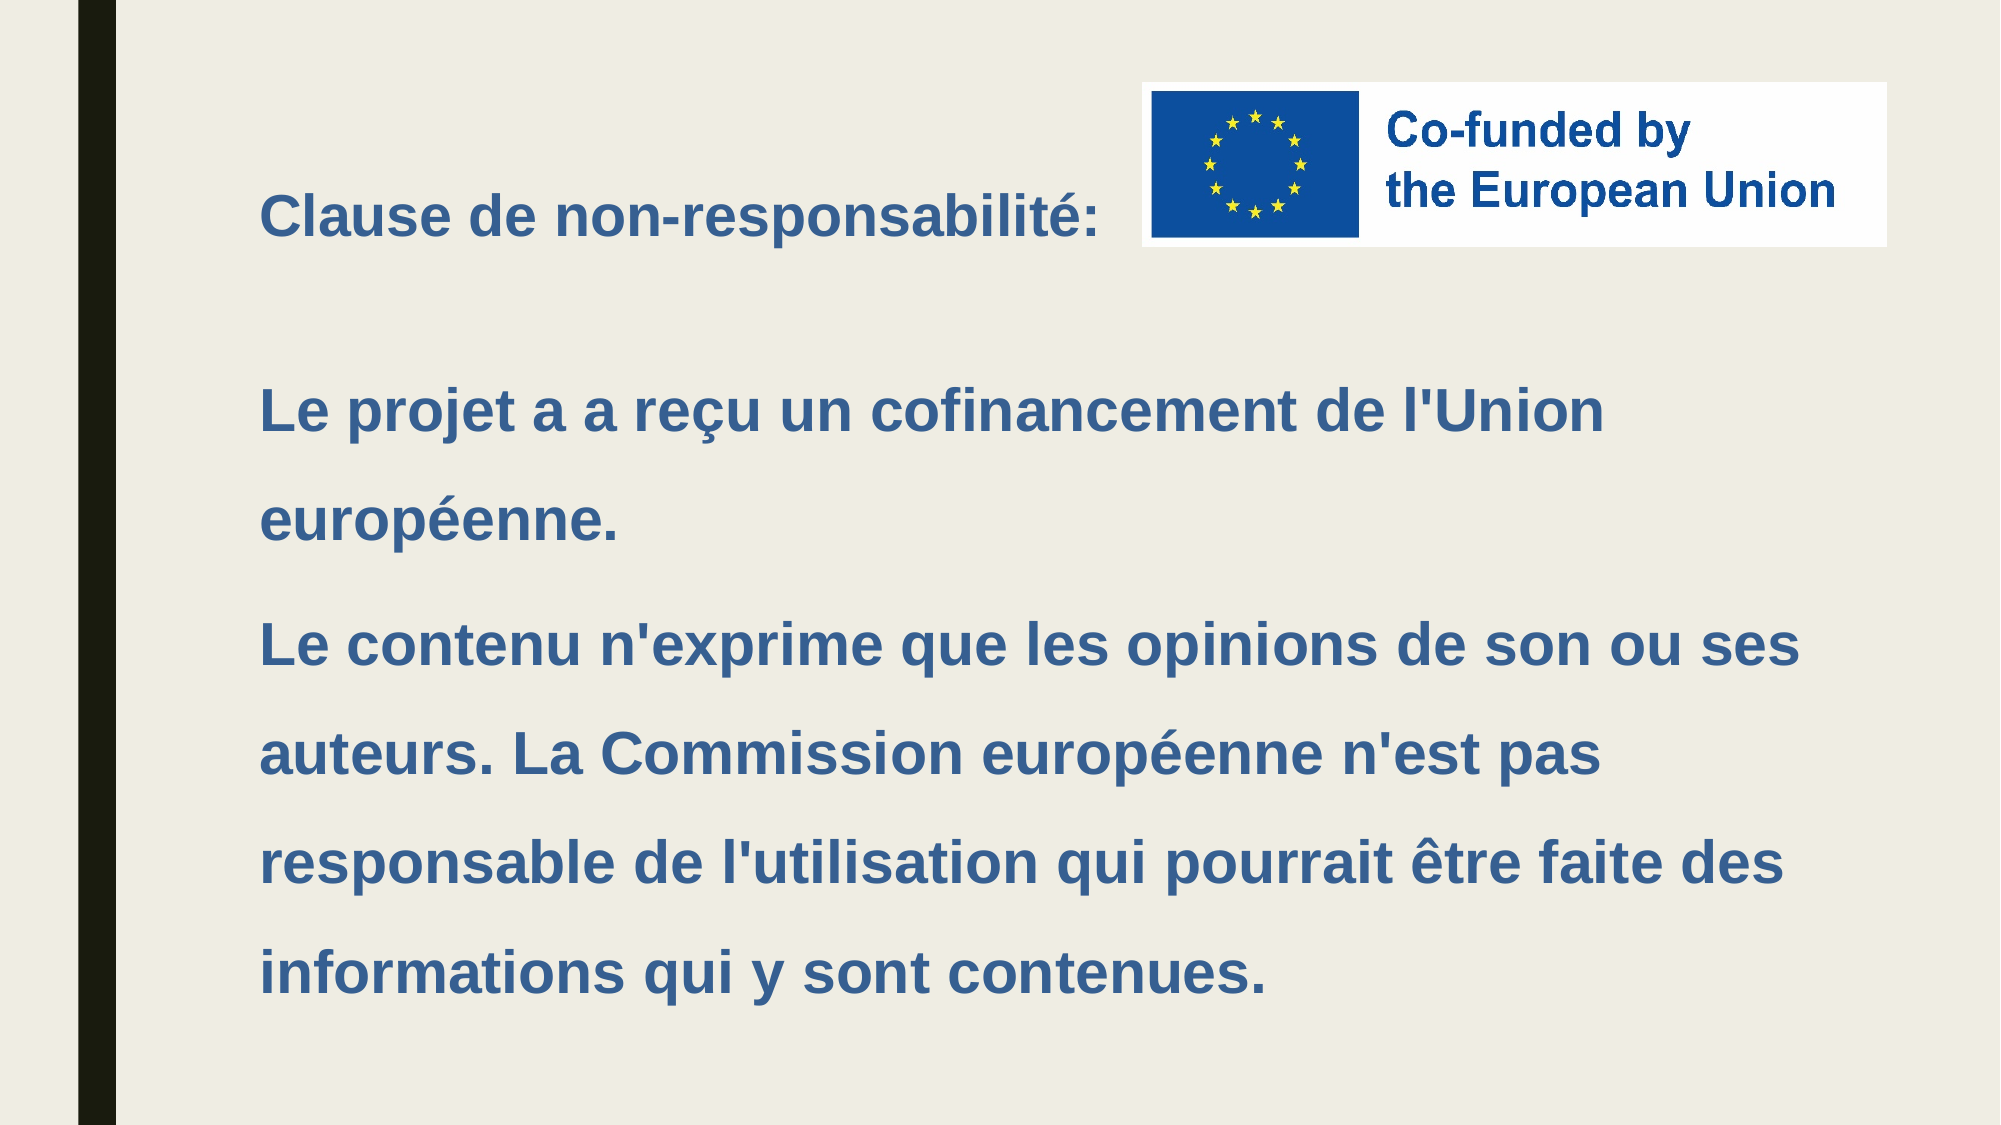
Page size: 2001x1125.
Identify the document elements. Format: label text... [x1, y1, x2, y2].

text_box Le projet a a reçu un cofinancement de l'Union européenne. Le contenu n'exprime que les opinions de son ou ses auteurs. La Commission européenne n'est pas responsable de l'utilisation qui pourrait être faite des informations qui y sont contenues. [244, 326, 1820, 1015]
text_box Clause de non-responsabilité: [244, 169, 1820, 326]
picture [1142, 82, 1887, 247]
